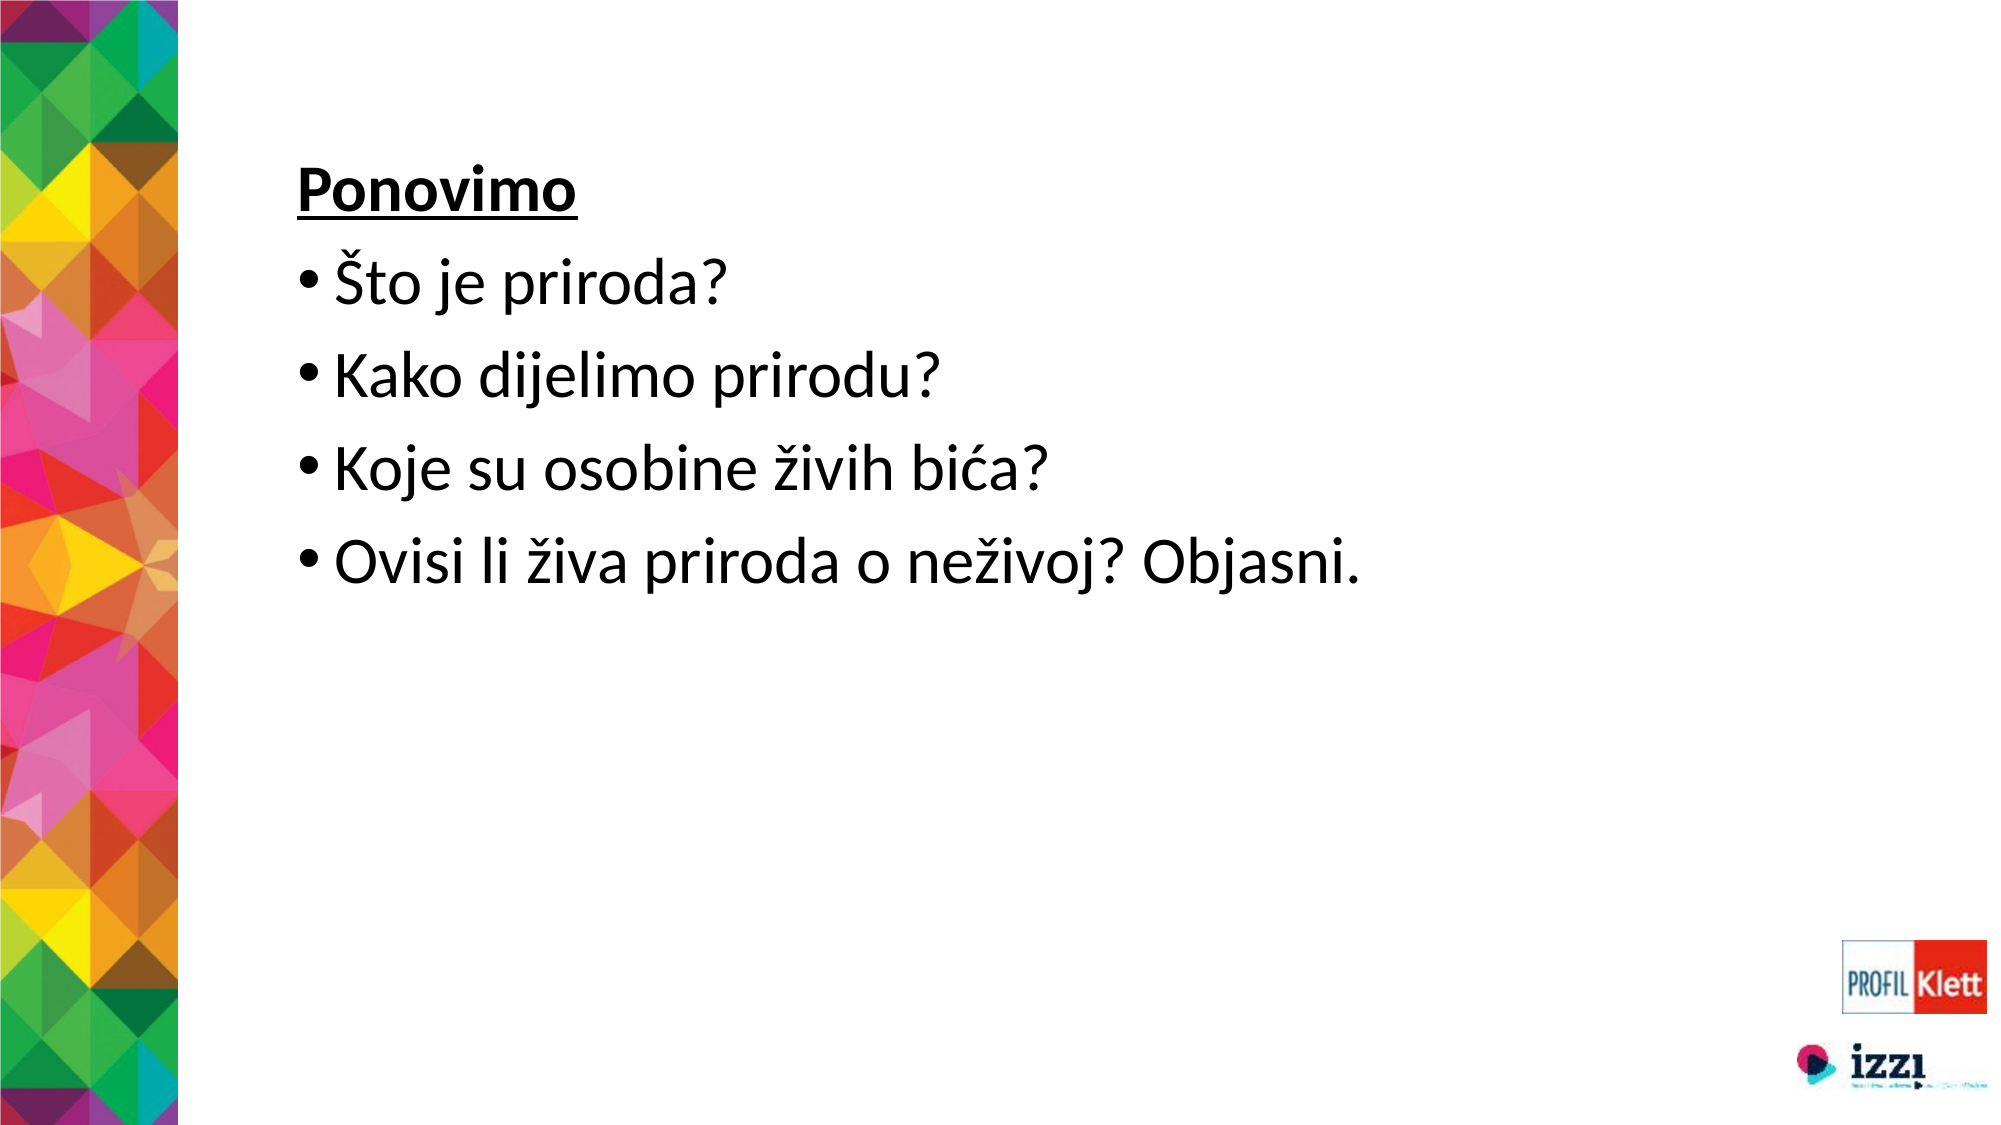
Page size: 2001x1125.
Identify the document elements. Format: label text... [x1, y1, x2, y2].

picture [1797, 1042, 1987, 1091]
list Ponovimo Što je priroda? Kako dijelimo prirodu? Koje su osobine živih bića? Ovisi li živa priroda o neživoj? Objasni. [282, 146, 1682, 937]
picture [1, 2, 178, 1124]
picture [1842, 940, 1987, 1014]
